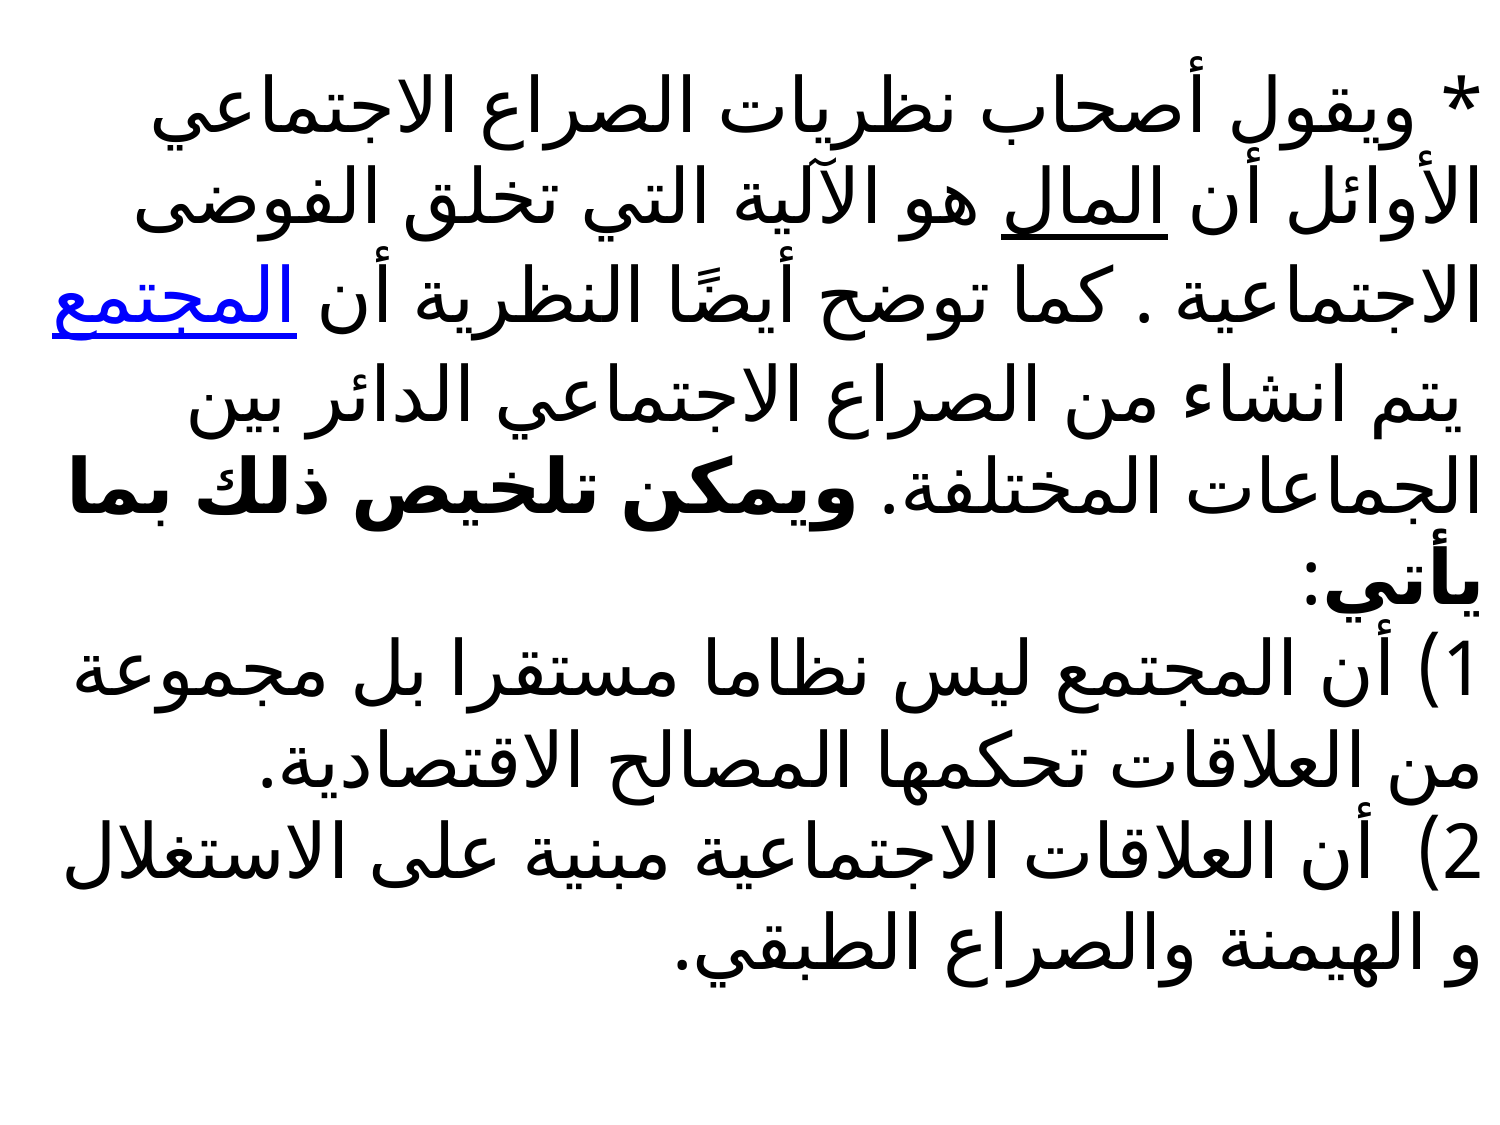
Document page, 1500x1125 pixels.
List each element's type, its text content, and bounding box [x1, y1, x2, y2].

title * ويقول أصحاب نظريات الصراع الاجتماعي الأوائل أن المال هو الآلية التي تخلق الفوضى الاجتماعية . كما توضح أيضًا النظرية أن المجتمع يتم انشاء من الصراع الاجتماعي الدائر بين الجماعات المختلفة. ويمكن تلخيص ذلك بما يأتي: 1) أن المجتمع ليس نظاما مستقرا بل مجموعة من العلاقات تحكمها المصالح الاقتصادية. 2) أن العلاقات الاجتماعية مبنية على الاستغلال و الهيمنة والصراع الطبقي. [0, 45, 1500, 1088]
